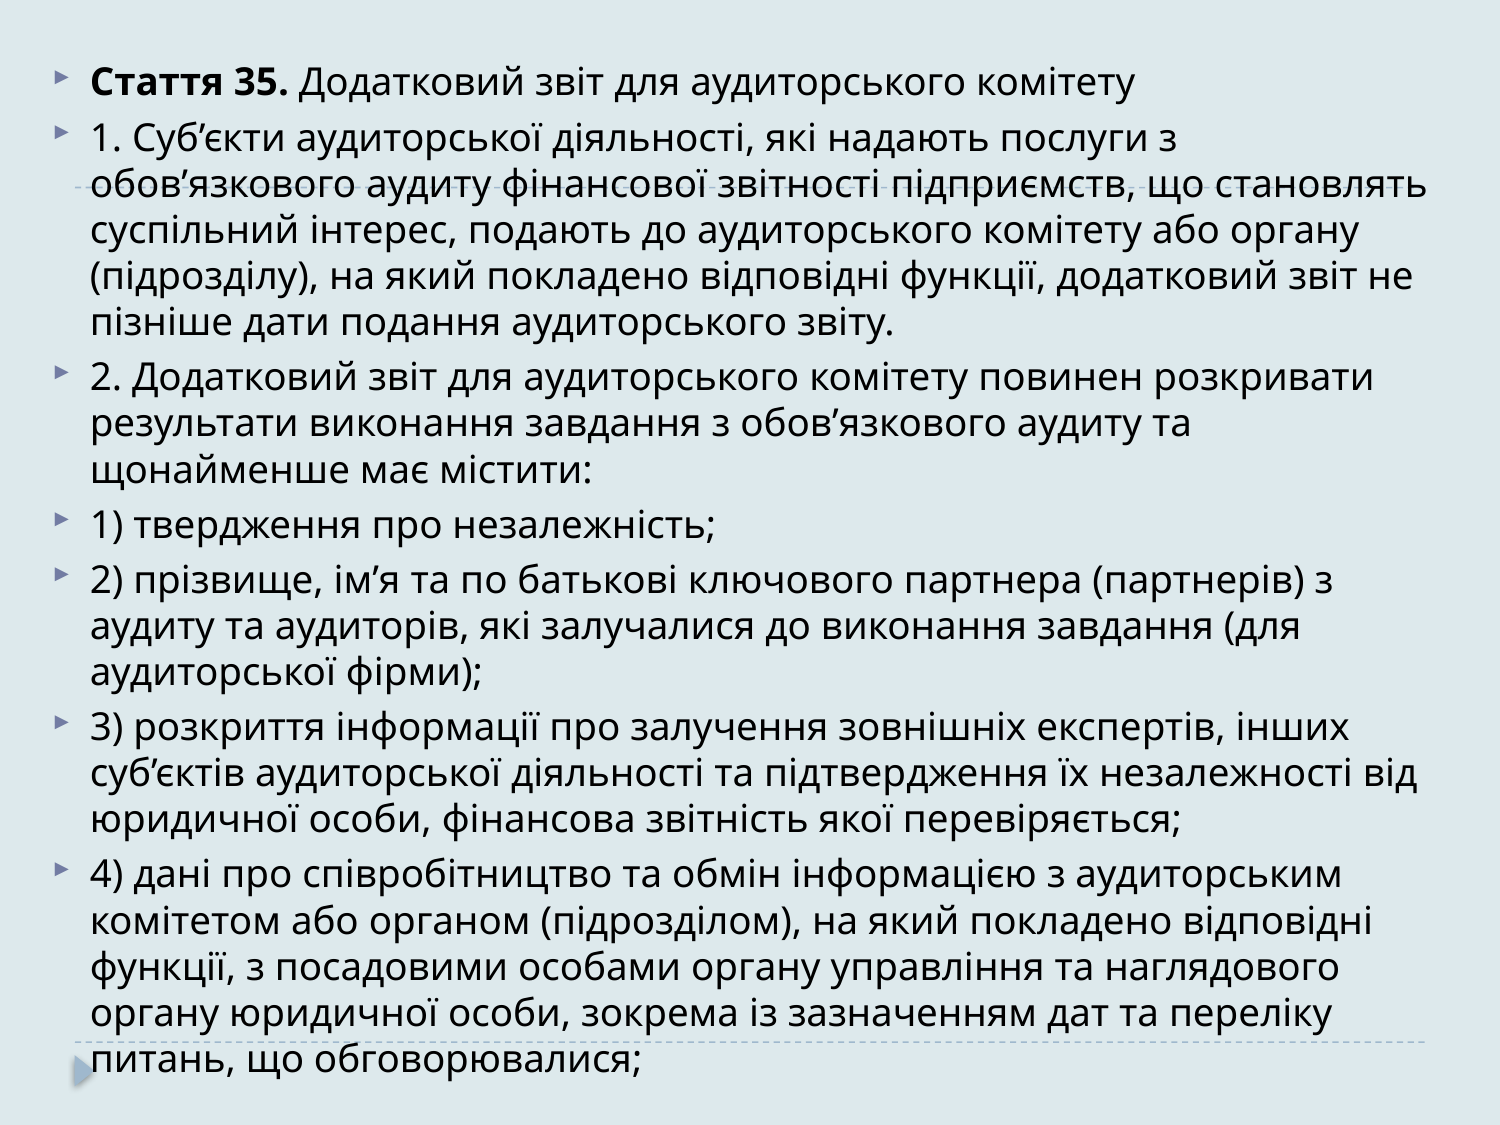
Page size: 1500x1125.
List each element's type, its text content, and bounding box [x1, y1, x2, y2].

list Стаття 35. Додатковий звіт для аудиторського комітету 1. Суб’єкти аудиторської діяльності, які надають послуги з обов’язкового аудиту фінансової звітності підприємств, що становлять суспільний інтерес, подають до аудиторського комітету або органу (підрозділу), на який покладено відповідні функції, додатковий звіт не пізніше дати подання аудиторського звіту. 2. Додатковий звіт для аудиторського комітету повинен розкривати результати виконання завдання з обов’язкового аудиту та щонайменше має містити: 1) твердження про незалежність; 2) прізвище, ім’я та по батькові ключового партнера (партнерів) з аудиту та аудиторів, які залучалися до виконання завдання (для аудиторської фірми); 3) розкриття інформації про залучення зовнішніх експертів, інших суб’єктів аудиторської діяльності та підтвердження їх незалежності від юридичної особи, фінансова звітність якої перевіряється; 4) дані про співробітництво та обмін інформацією з аудиторським комітетом або органом (підрозділом), на який покладено відповідні функції, з посадовими особами органу управління та наглядового органу юридичної особи, зокрема із зазначенням дат та переліку питань, що обговорювалися; [37, 50, 1463, 1100]
